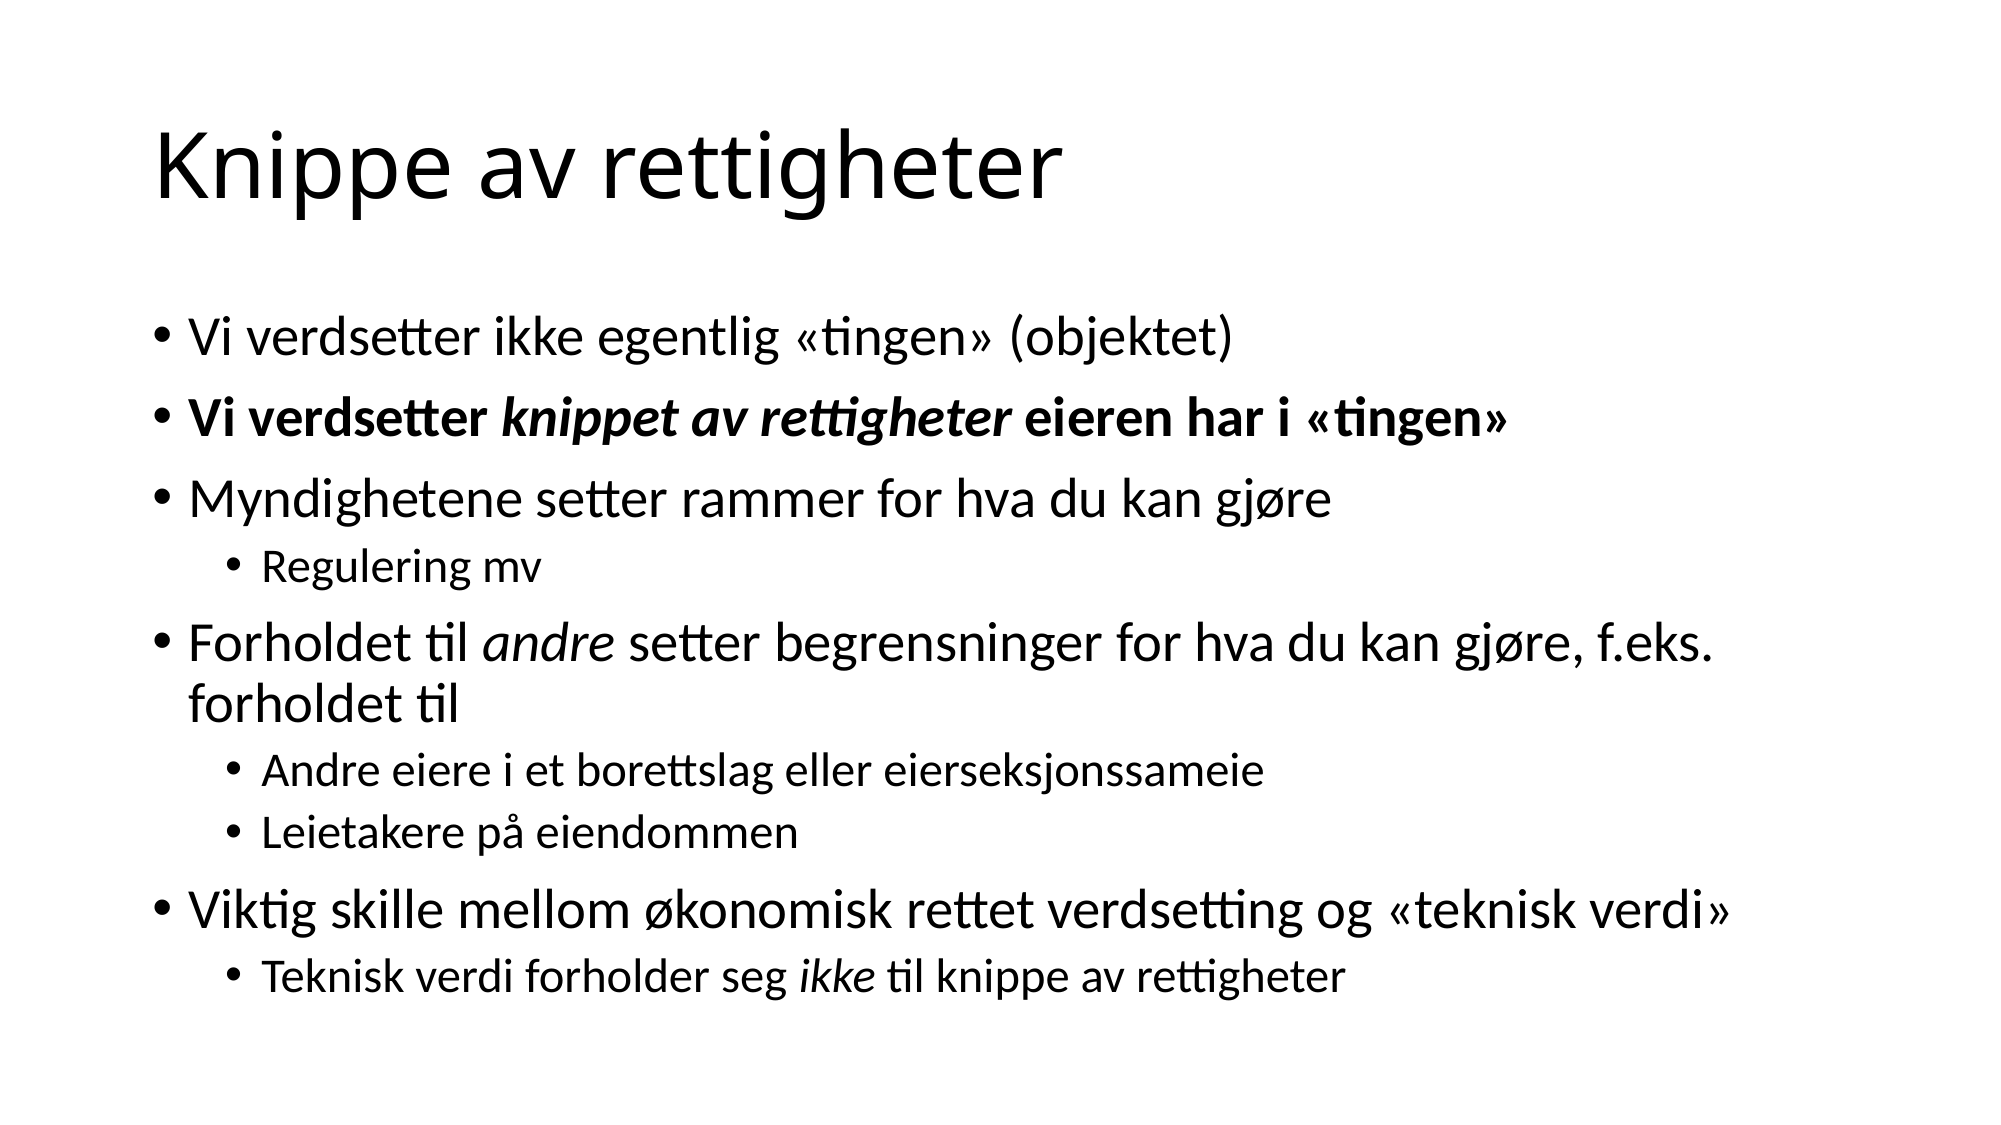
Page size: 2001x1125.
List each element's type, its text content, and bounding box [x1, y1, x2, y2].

list Vi verdsetter ikke egentlig «tingen» (objektet) Vi verdsetter knippet av rettigheter eieren har i «tingen» Myndighetene setter rammer for hva du kan gjøre Regulering mv Forholdet til andre setter begrensninger for hva du kan gjøre, f.eks. forholdet til Andre eiere i et borettslag eller eierseksjonssameie Leietakere på eiendommen Viktig skille mellom økonomisk rettet verdsetting og «teknisk verdi» Teknisk verdi forholder seg ikke til knippe av rettigheter [137, 299, 1863, 1014]
title Knippe av rettigheter [137, 59, 1863, 278]
